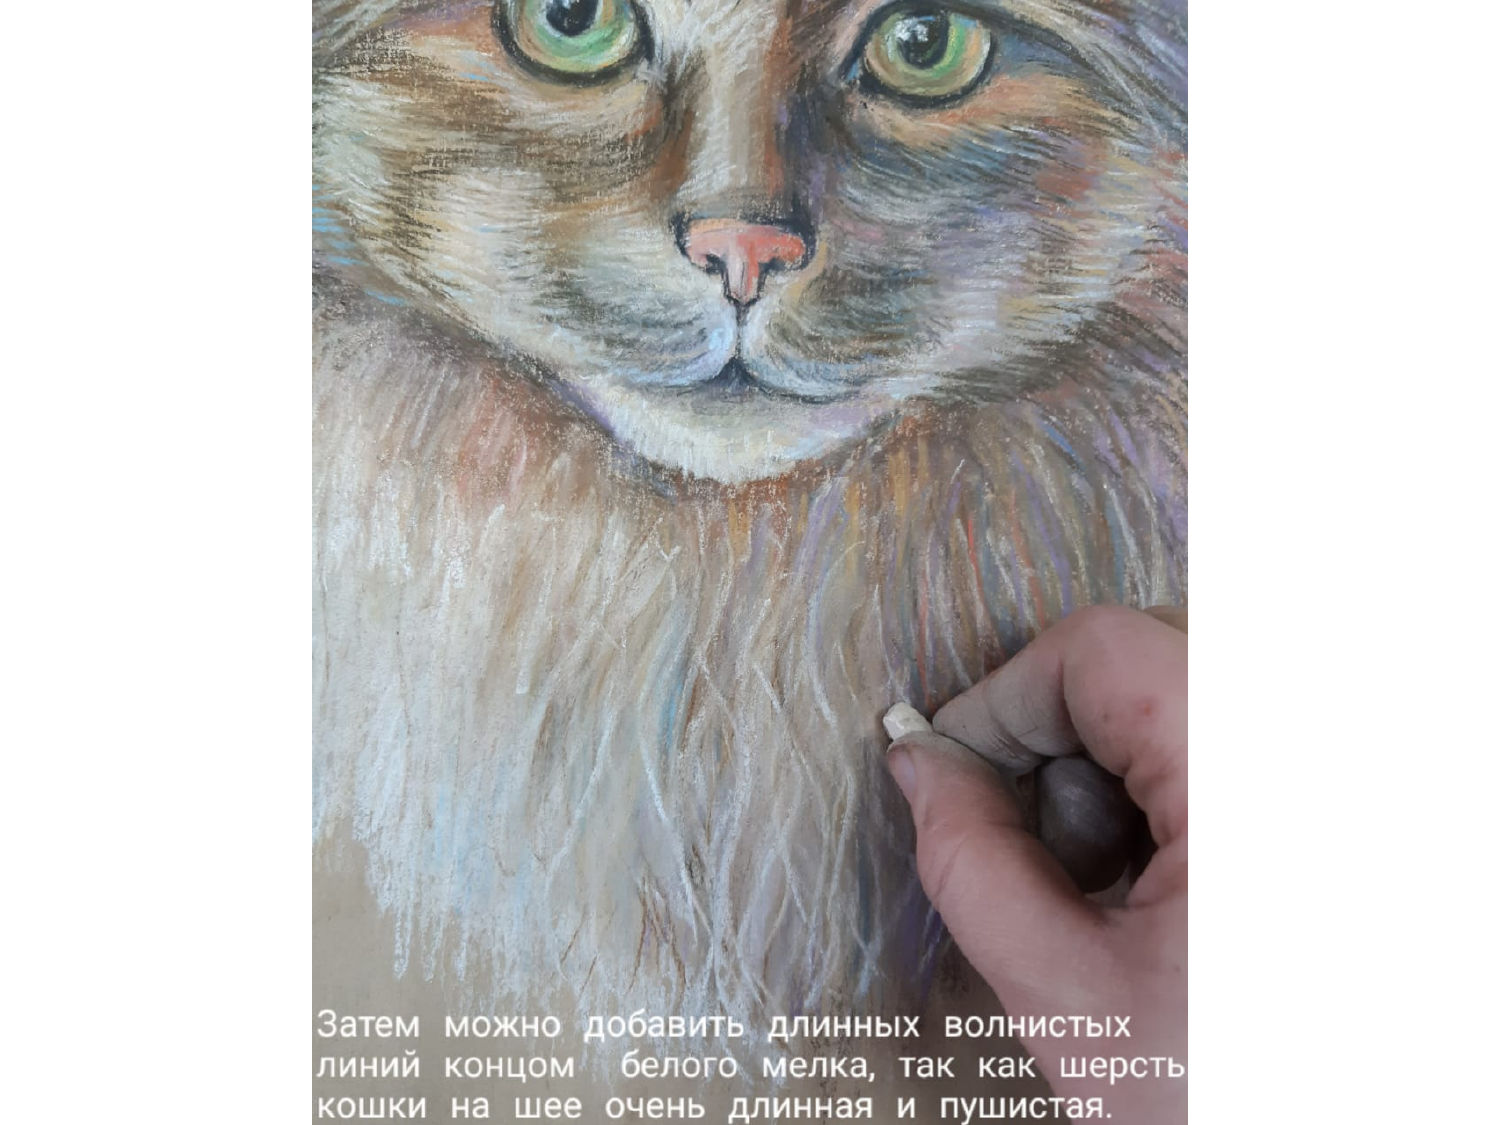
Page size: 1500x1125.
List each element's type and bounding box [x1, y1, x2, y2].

picture [311, 0, 1188, 1125]
